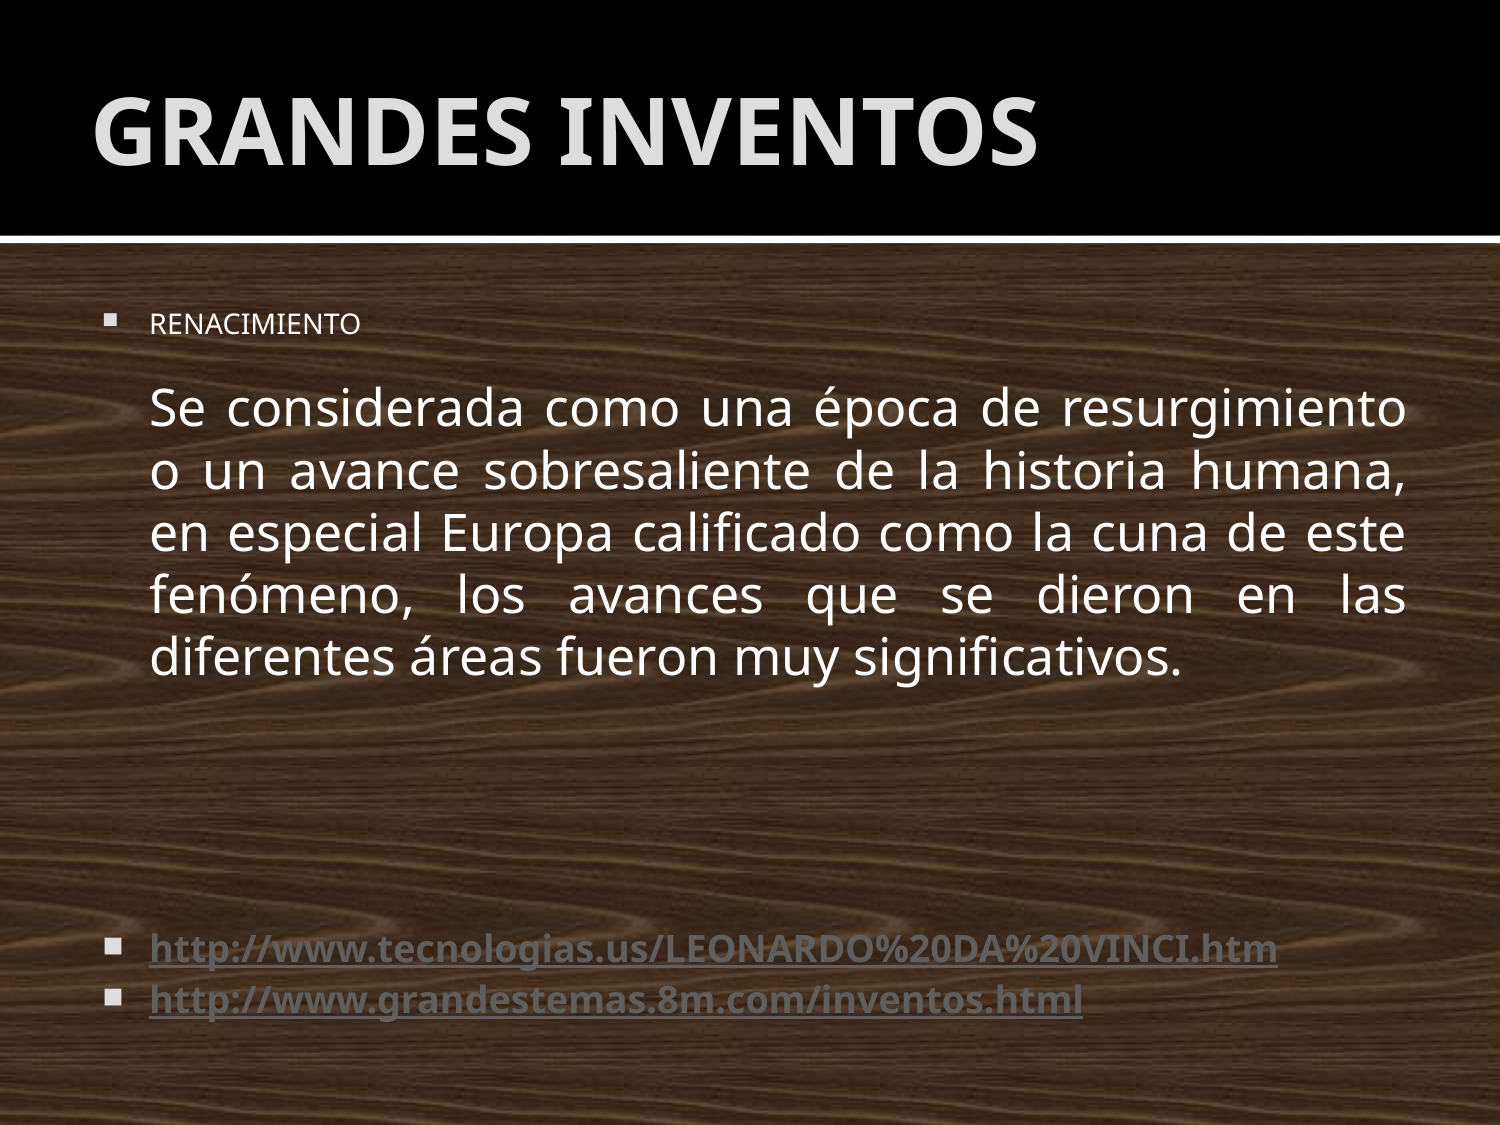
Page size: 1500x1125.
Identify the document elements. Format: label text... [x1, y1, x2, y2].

title GRANDES INVENTOS [75, 25, 1425, 231]
picture [0, 244, 1500, 1125]
list RENACIMIENTO Se considerada como una época de resurgimiento o un avance sobresaliente de la historia humana, en especial Europa calificado como la cuna de este fenómeno, los avances que se dieron en las diferentes áreas fueron muy significativos. http://www.tecnologias.us/LEONARDO%20DA%20VINCI.htm http://www.grandestemas.8m.com/inventos.html [75, 291, 1425, 1050]
